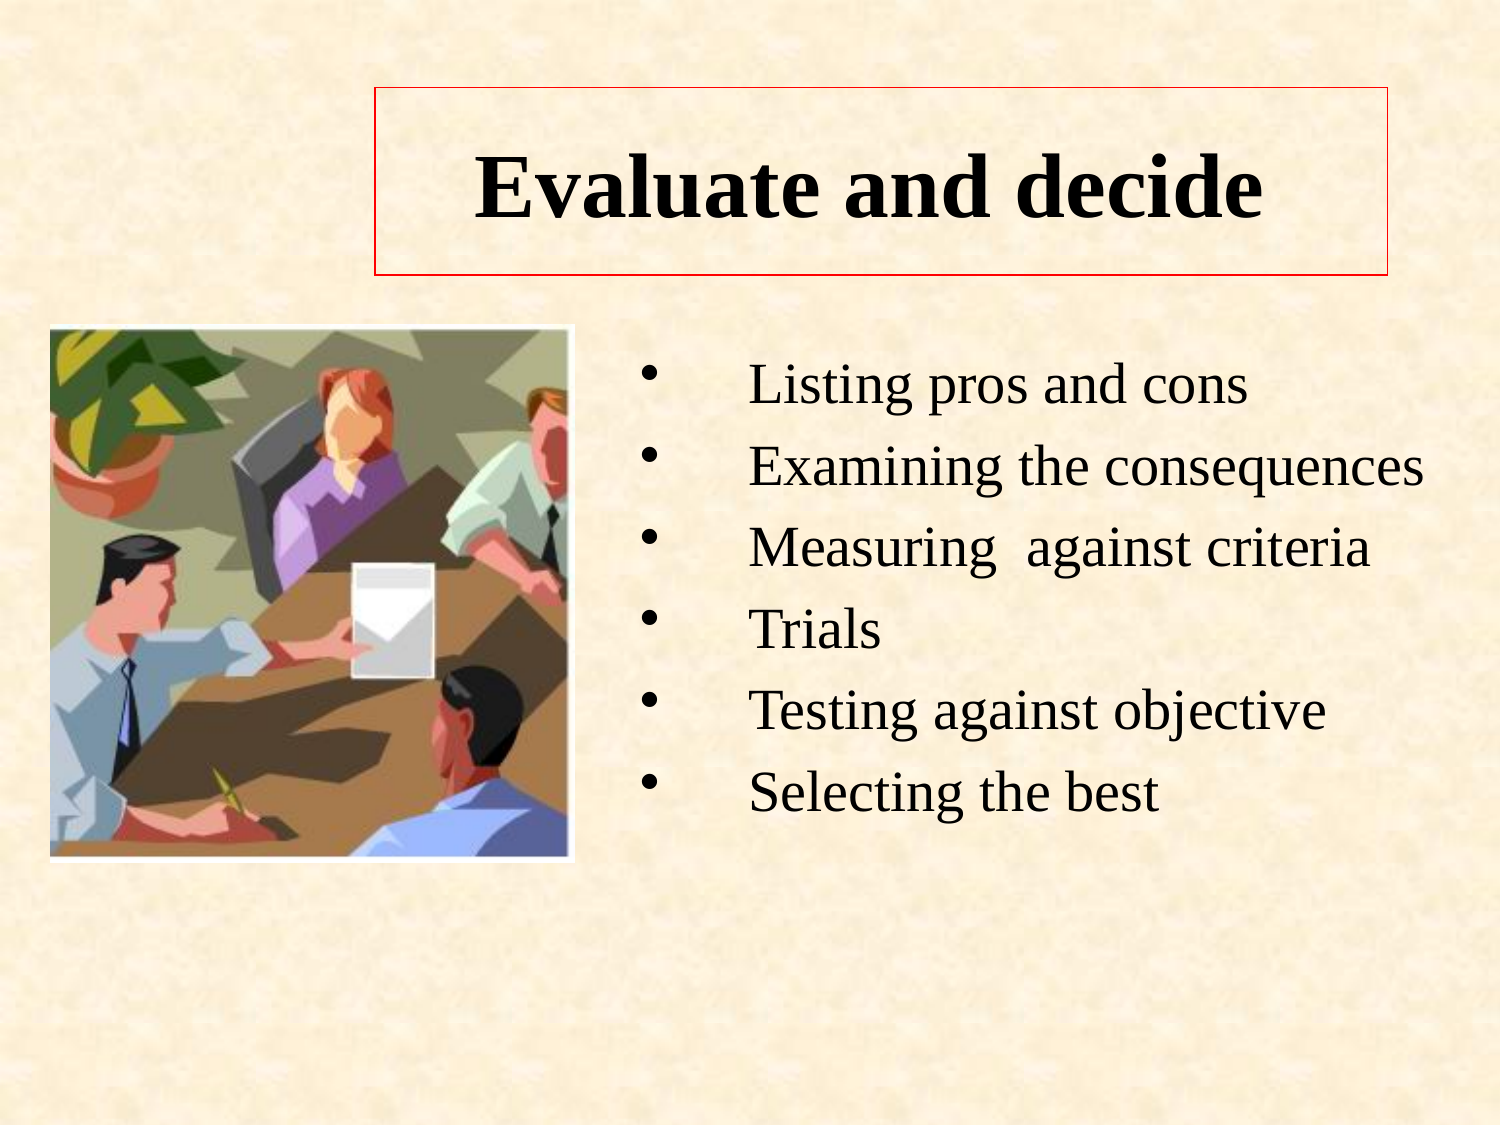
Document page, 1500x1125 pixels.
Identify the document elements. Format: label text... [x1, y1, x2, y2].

list Listing pros and cons Examining the consequences Measuring against criteria Trials Testing against objective Selecting the best [624, 337, 1451, 1013]
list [49, 324, 576, 863]
picture [0, 0, 1500, 1125]
title Evaluate and decide [374, 87, 1388, 276]
